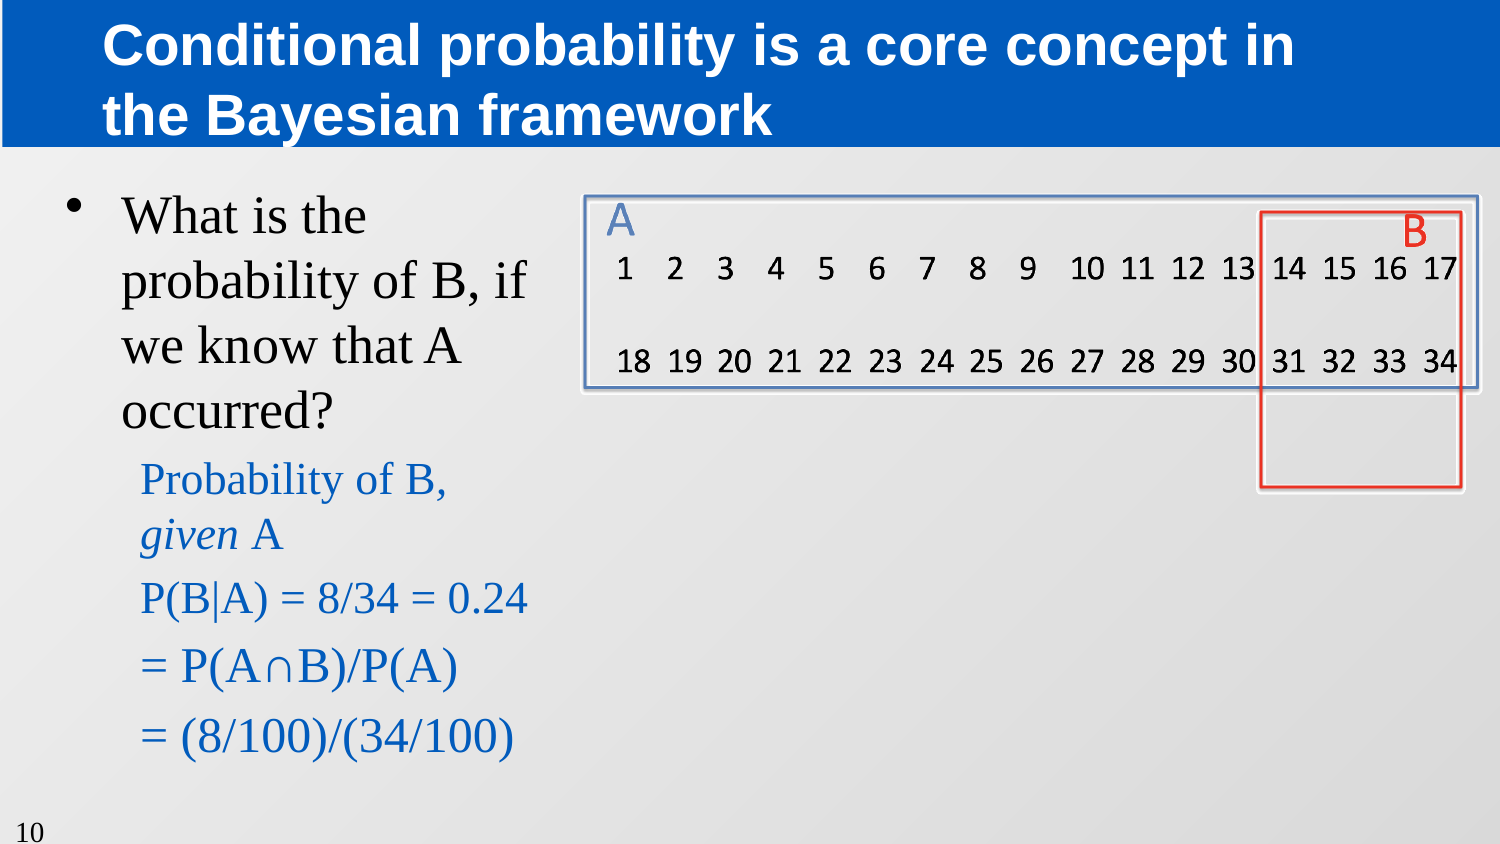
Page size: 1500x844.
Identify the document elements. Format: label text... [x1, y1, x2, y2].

title Conditional probability is a core concept in the Bayesian framework [87, 0, 1363, 147]
picture [573, 171, 1497, 509]
list What is the probability of B, if we know that A occurred? Probability of B, given A P(B|A) = 8/34 = 0.24 = P(A∩B)/P(A) = (8/100)/(34/100) [49, 171, 551, 844]
slide_number 10 [0, 806, 49, 844]
